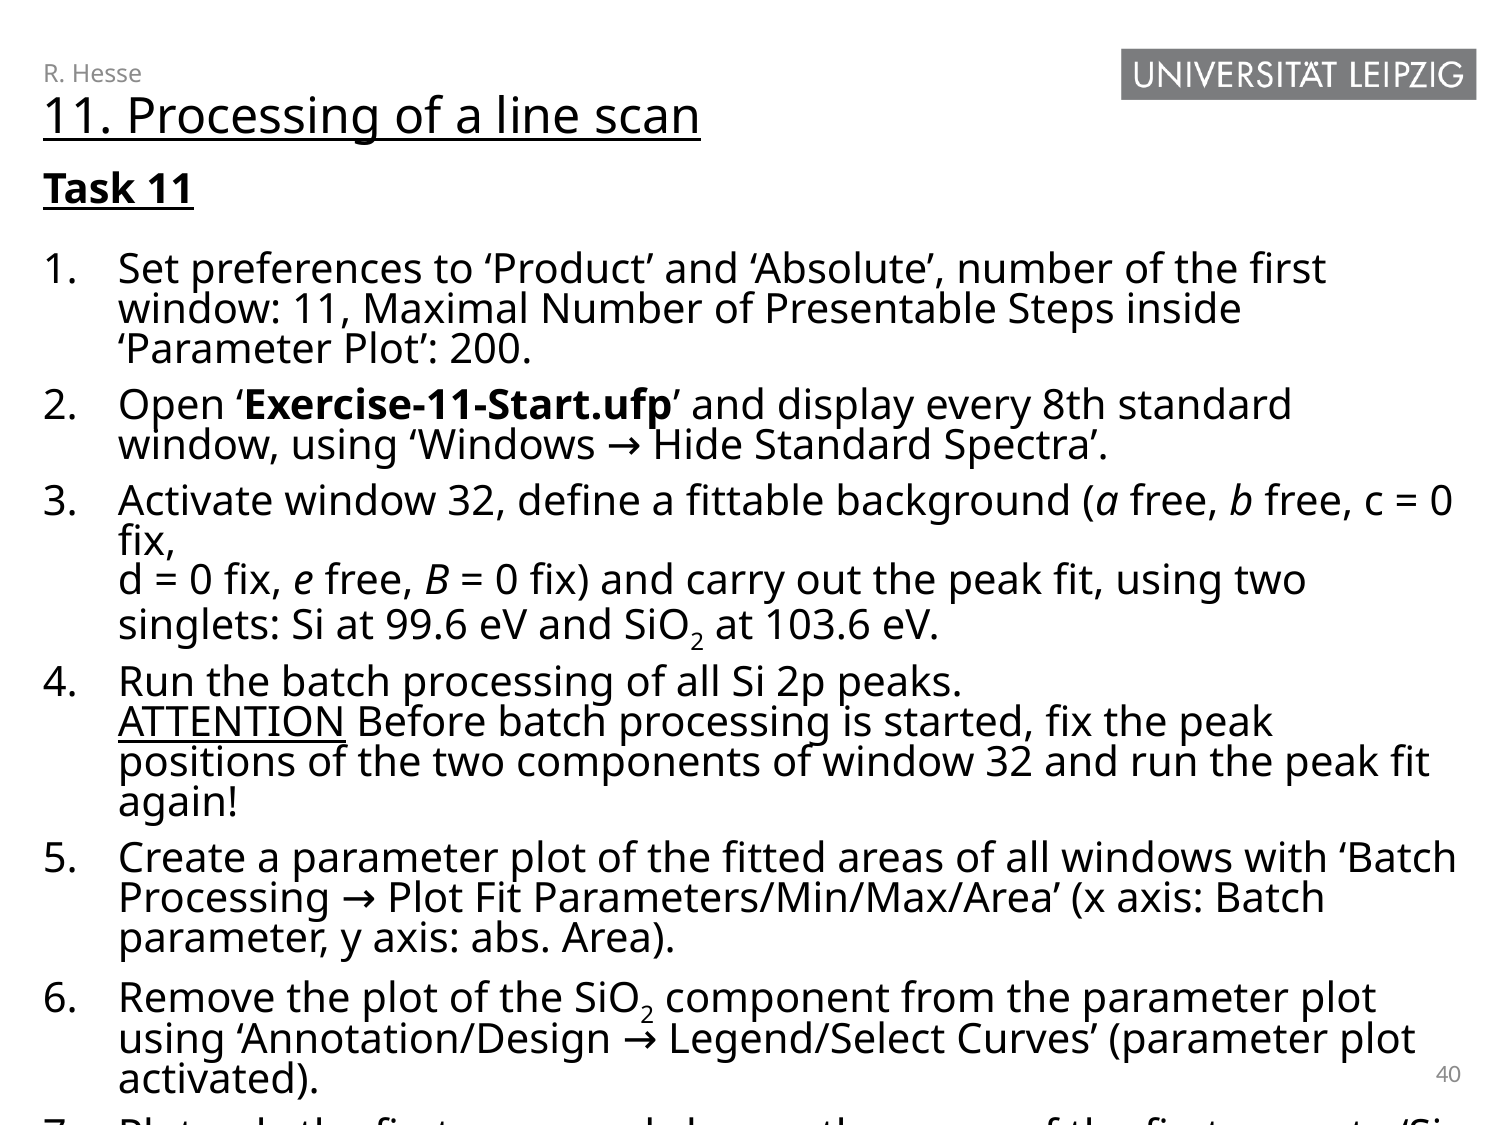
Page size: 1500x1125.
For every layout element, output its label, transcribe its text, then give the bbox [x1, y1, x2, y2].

footer R. Hesse [28, 44, 1410, 76]
text_box Task 11 Set preferences to ‘Product’ and ‘Absolute’, number of the first window: 11, Maximal Number of Presentable Steps inside ‘Parameter Plot’: 200. Open ‘Exercise-11-Start.ufp’ and display every 8th standard window, using ‘Windows → Hide Standard Spectra’. Activate window 32, define a fittable background (a free, b free, c = 0 fix, d = 0 fix, e free, B = 0 fix) and carry out the peak fit, using two singlets: Si at 99.6 eV and SiO2 at 103.6 eV. Run the batch processing of all Si 2p peaks. Attention Before batch processing is started, fix the peak positions of the two components of window 32 and run the peak fit again! Create a parameter plot of the fitted areas of all windows with ‘Batch Processing → Plot Fit Parameters/Min/Max/Area’ (x axis: Batch parameter, y axis: abs. Area). Remove the plot of the SiO2 component from the parameter plot using ‘Annotation/Design → Legend/Select Curves’ (parameter plot activated). Plot only the first curve and change the name of the first curve to ‘Si 2p’. Change the position of the legend to ‘right’ and ‘above’. Design the parameter plot for a good presentation. Estimate the recording size. [28, 164, 1477, 1125]
picture [1410, 48, 1477, 76]
text_box 11. Processing of a line scan [28, 76, 1477, 152]
